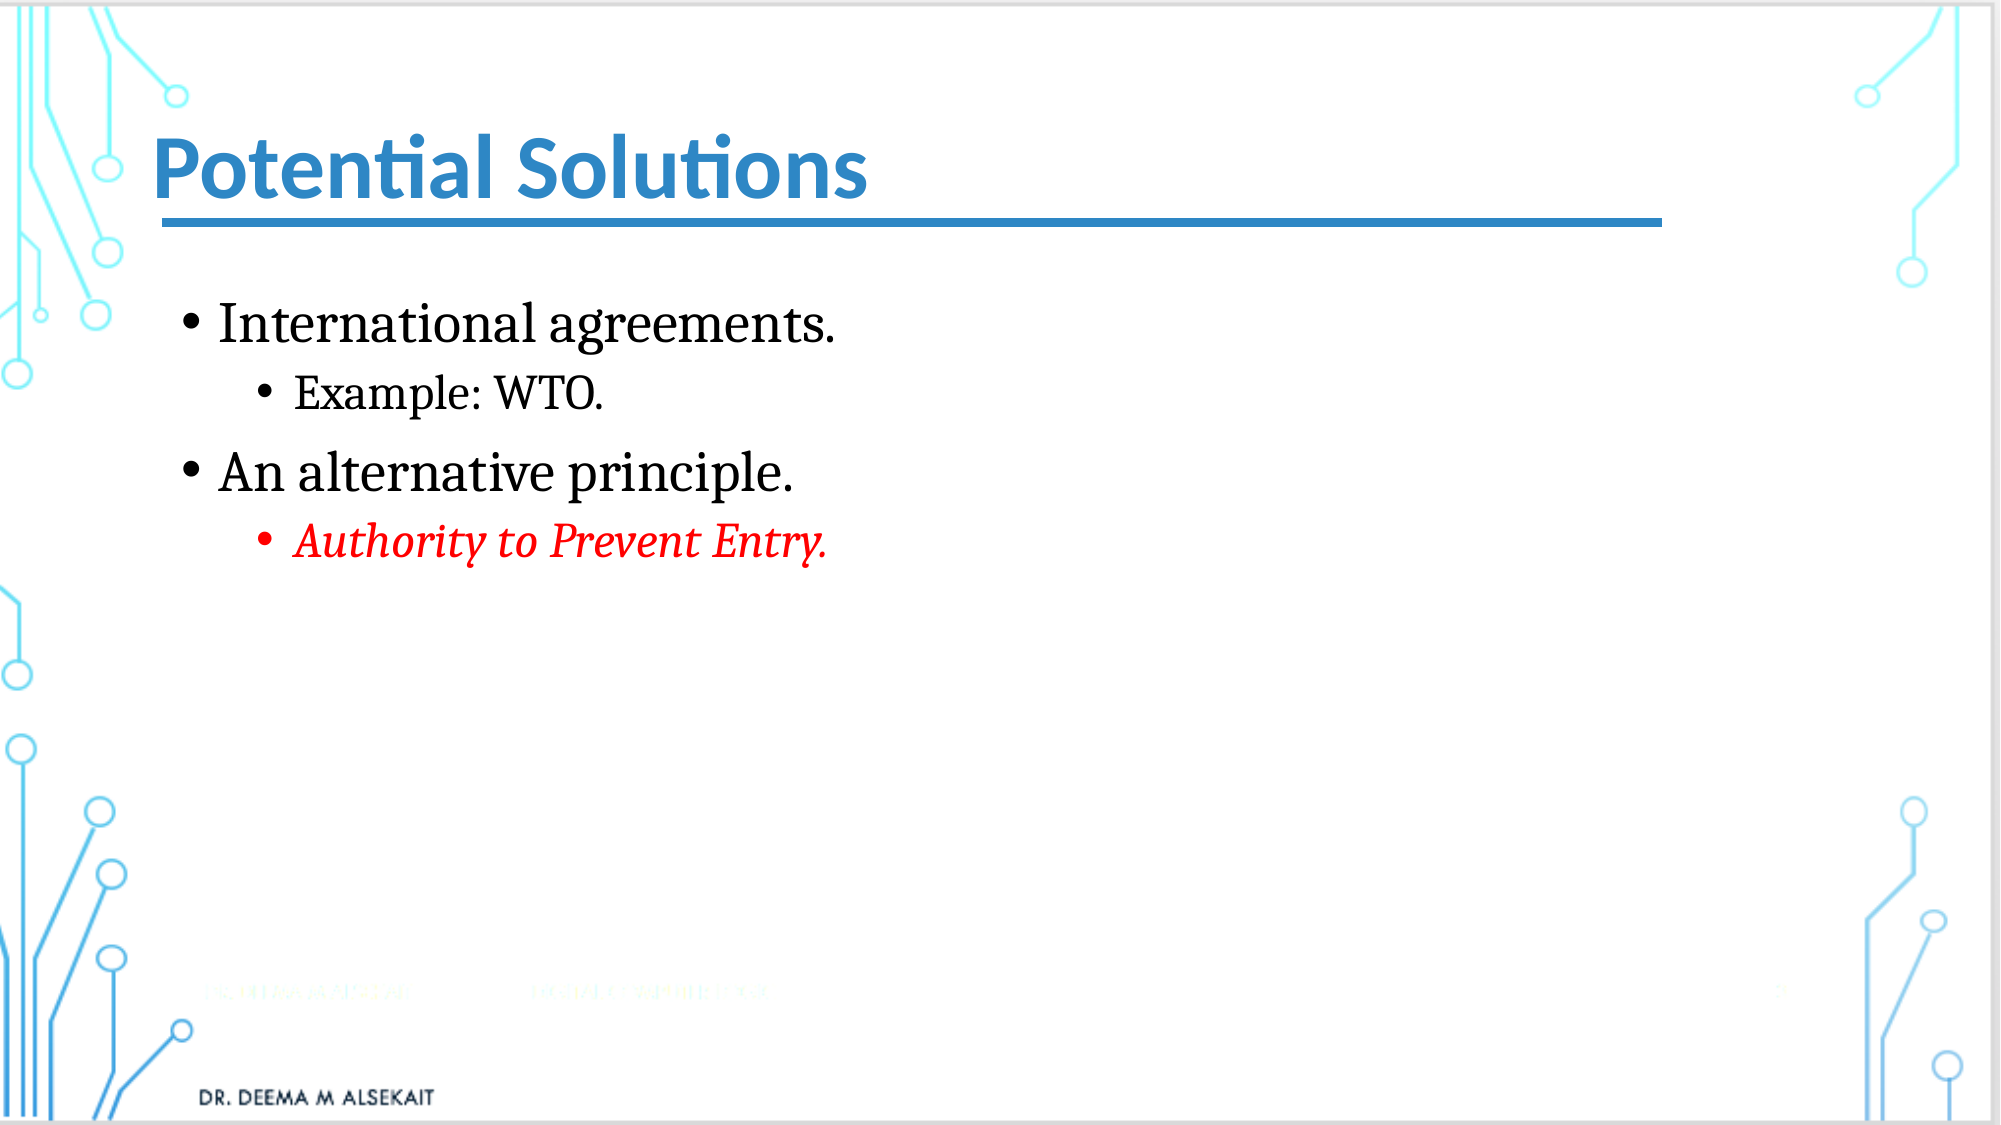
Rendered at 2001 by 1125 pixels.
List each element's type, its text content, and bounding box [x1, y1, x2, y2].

title Potential Solutions [137, 59, 1863, 278]
list International agreements. Example: WTO. An alternative principle. Authority to Prevent Entry. [166, 285, 1892, 999]
picture [0, 0, 2001, 1125]
